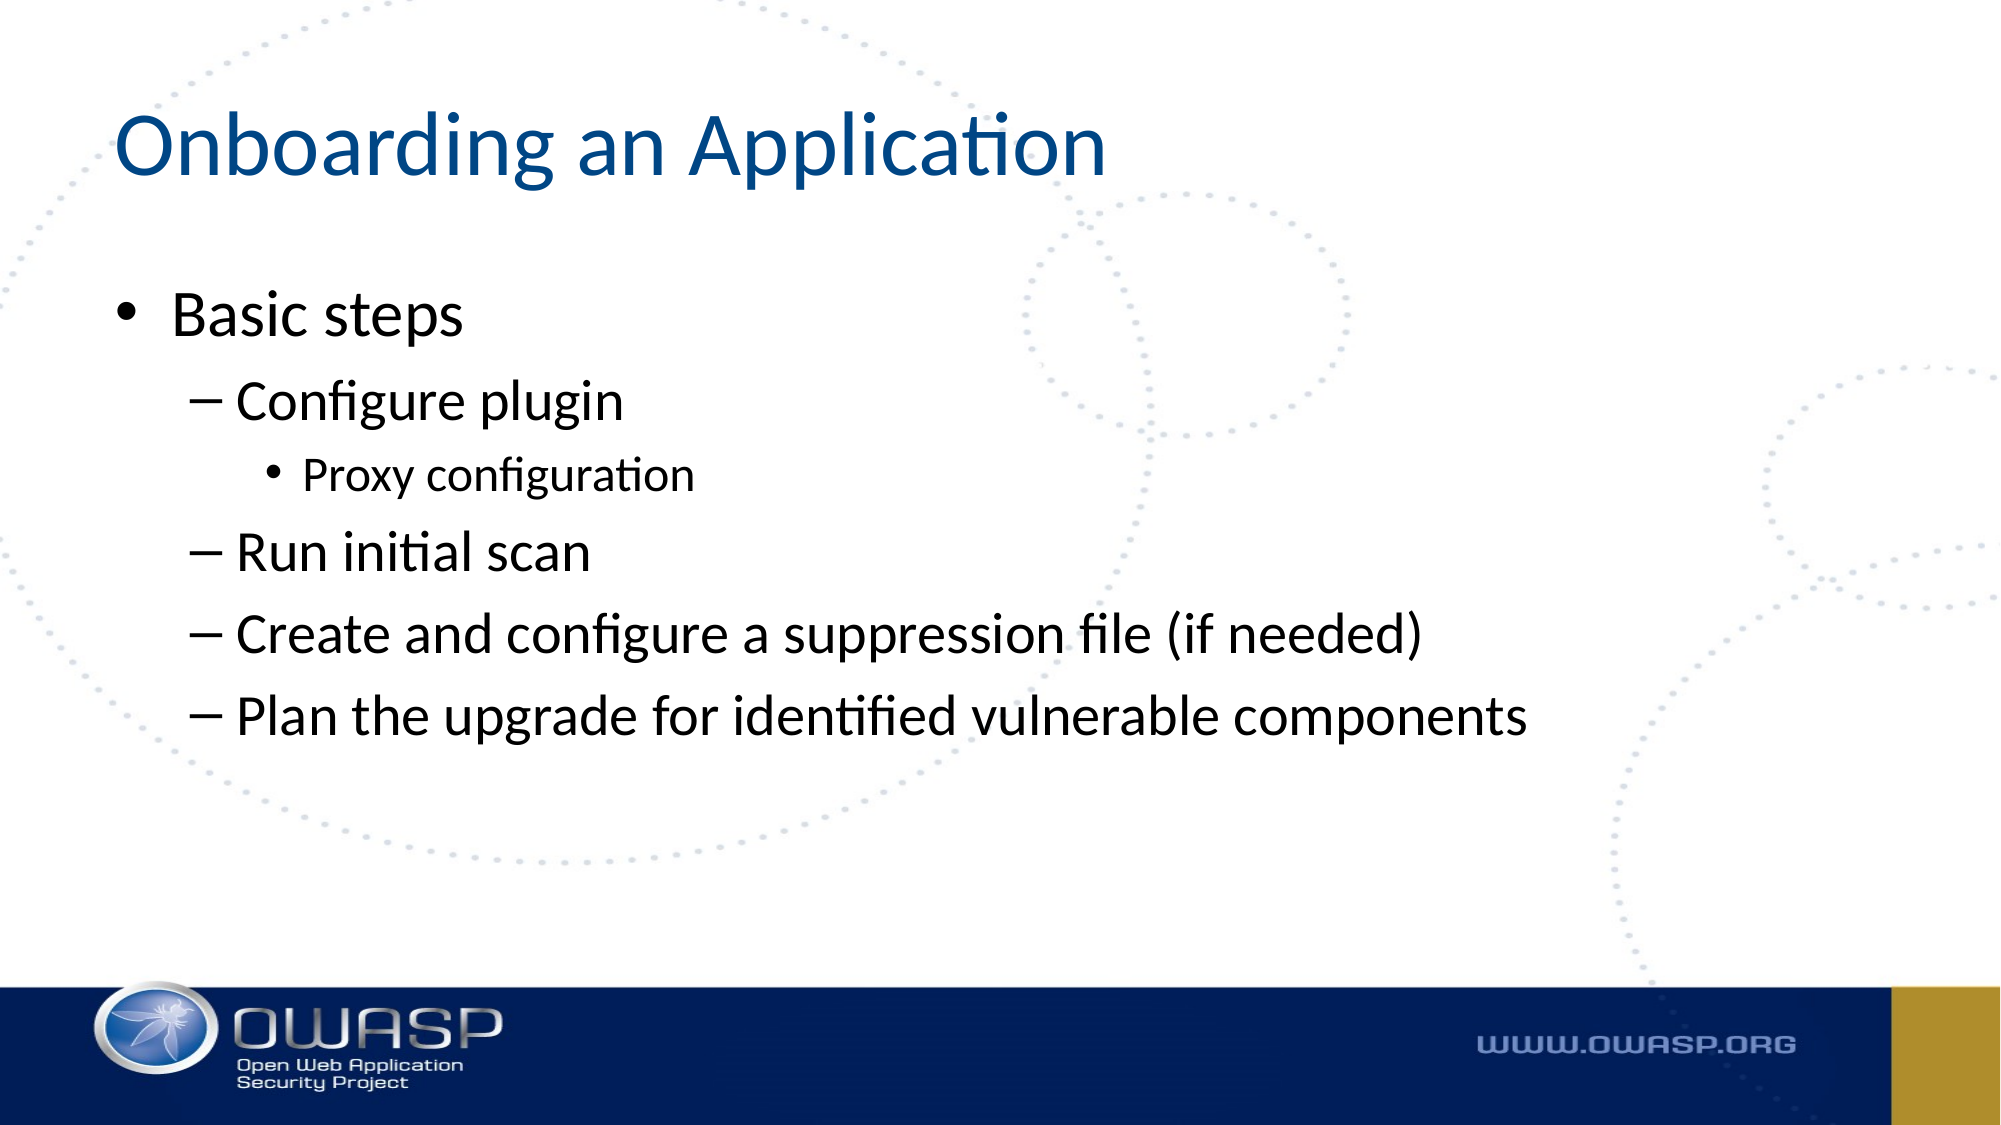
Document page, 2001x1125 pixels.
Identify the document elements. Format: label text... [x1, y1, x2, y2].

list Basic steps Configure plugin Proxy configuration Run initial scan Create and configure a suppression file (if needed) Plan the upgrade for identified vulnerable components [99, 262, 1900, 940]
title Onboarding an Application [99, 45, 1900, 233]
picture [0, 0, 2001, 1125]
